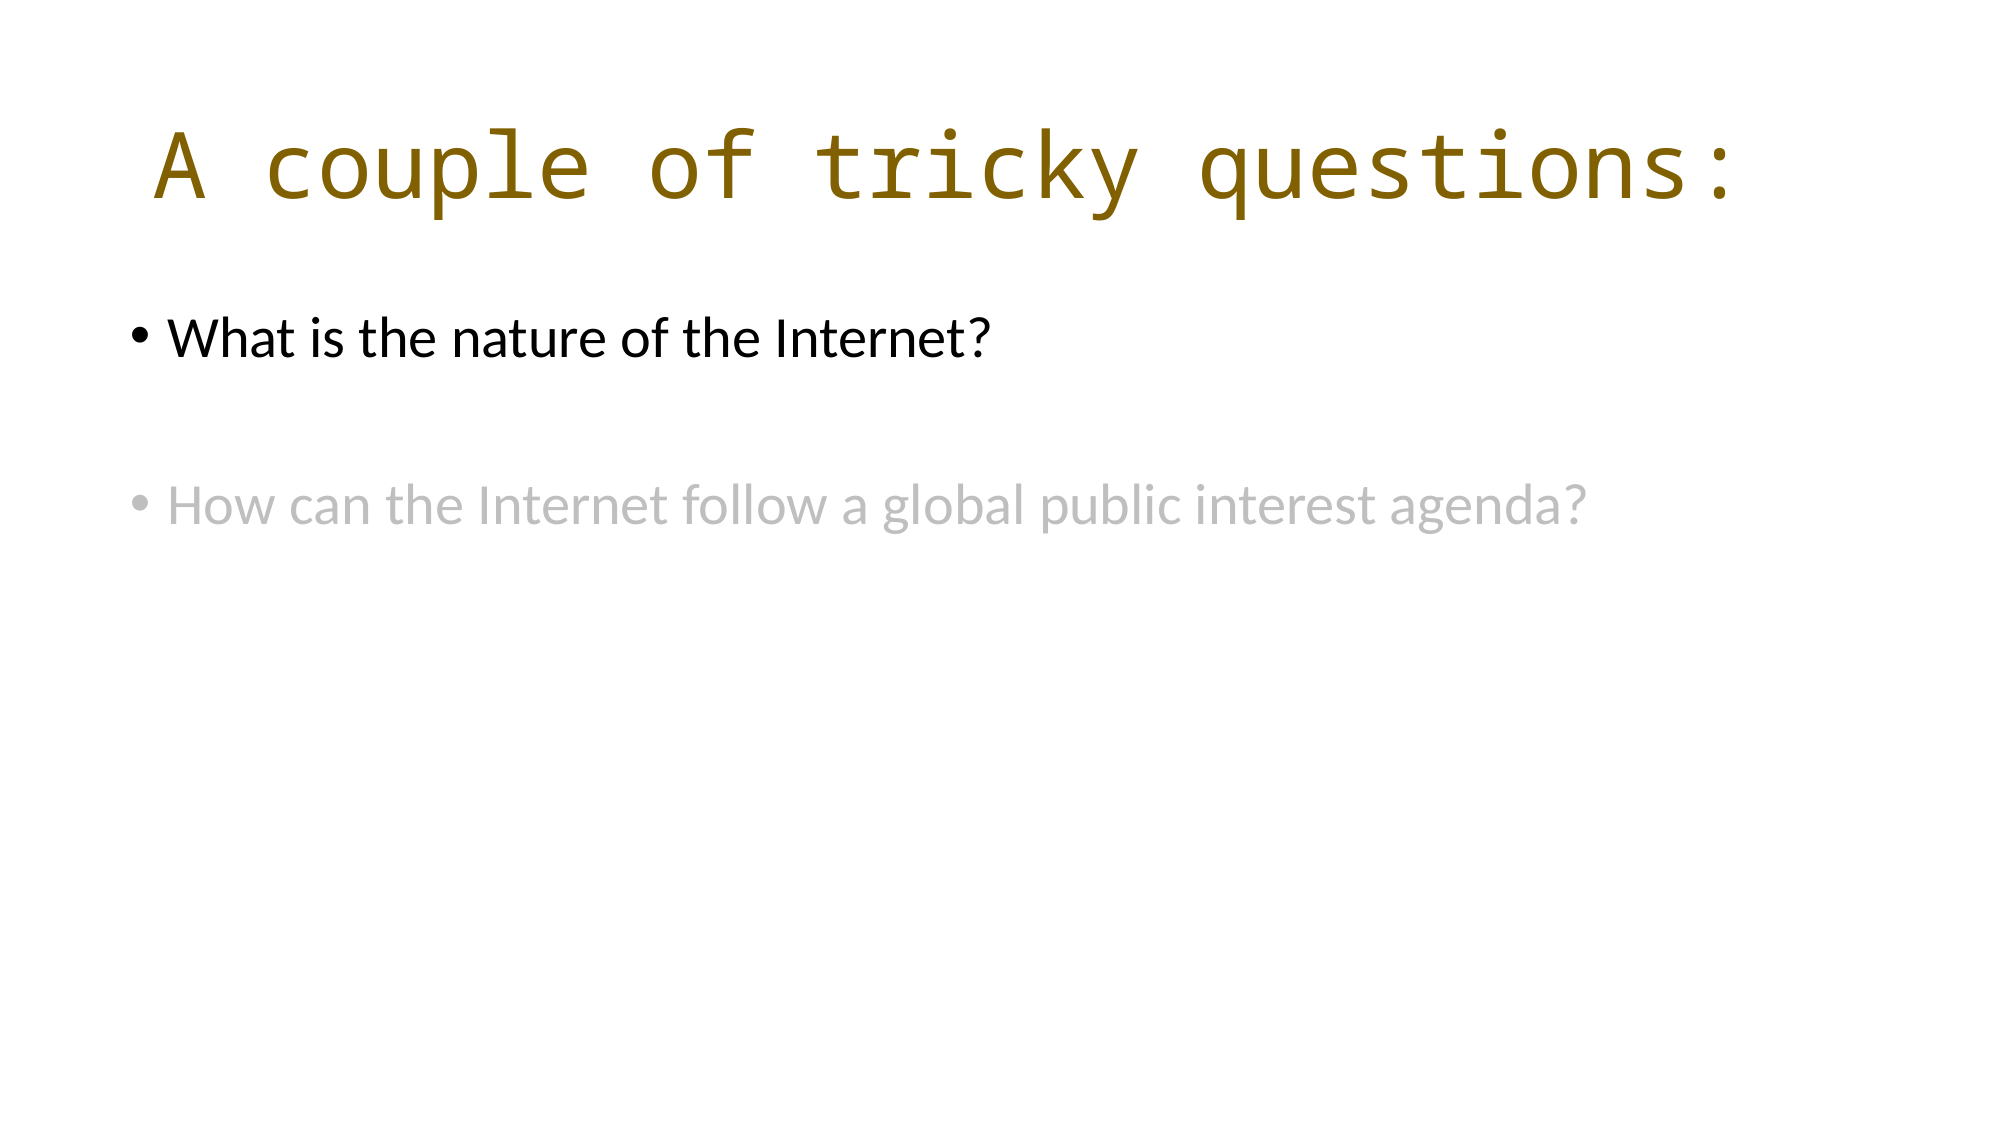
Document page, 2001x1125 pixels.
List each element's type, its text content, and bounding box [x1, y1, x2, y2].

title A couple of tricky questions: [137, 59, 1863, 278]
text_box What is the nature of the Internet? How can the Internet follow a global public interest agenda? [115, 299, 1805, 1014]
